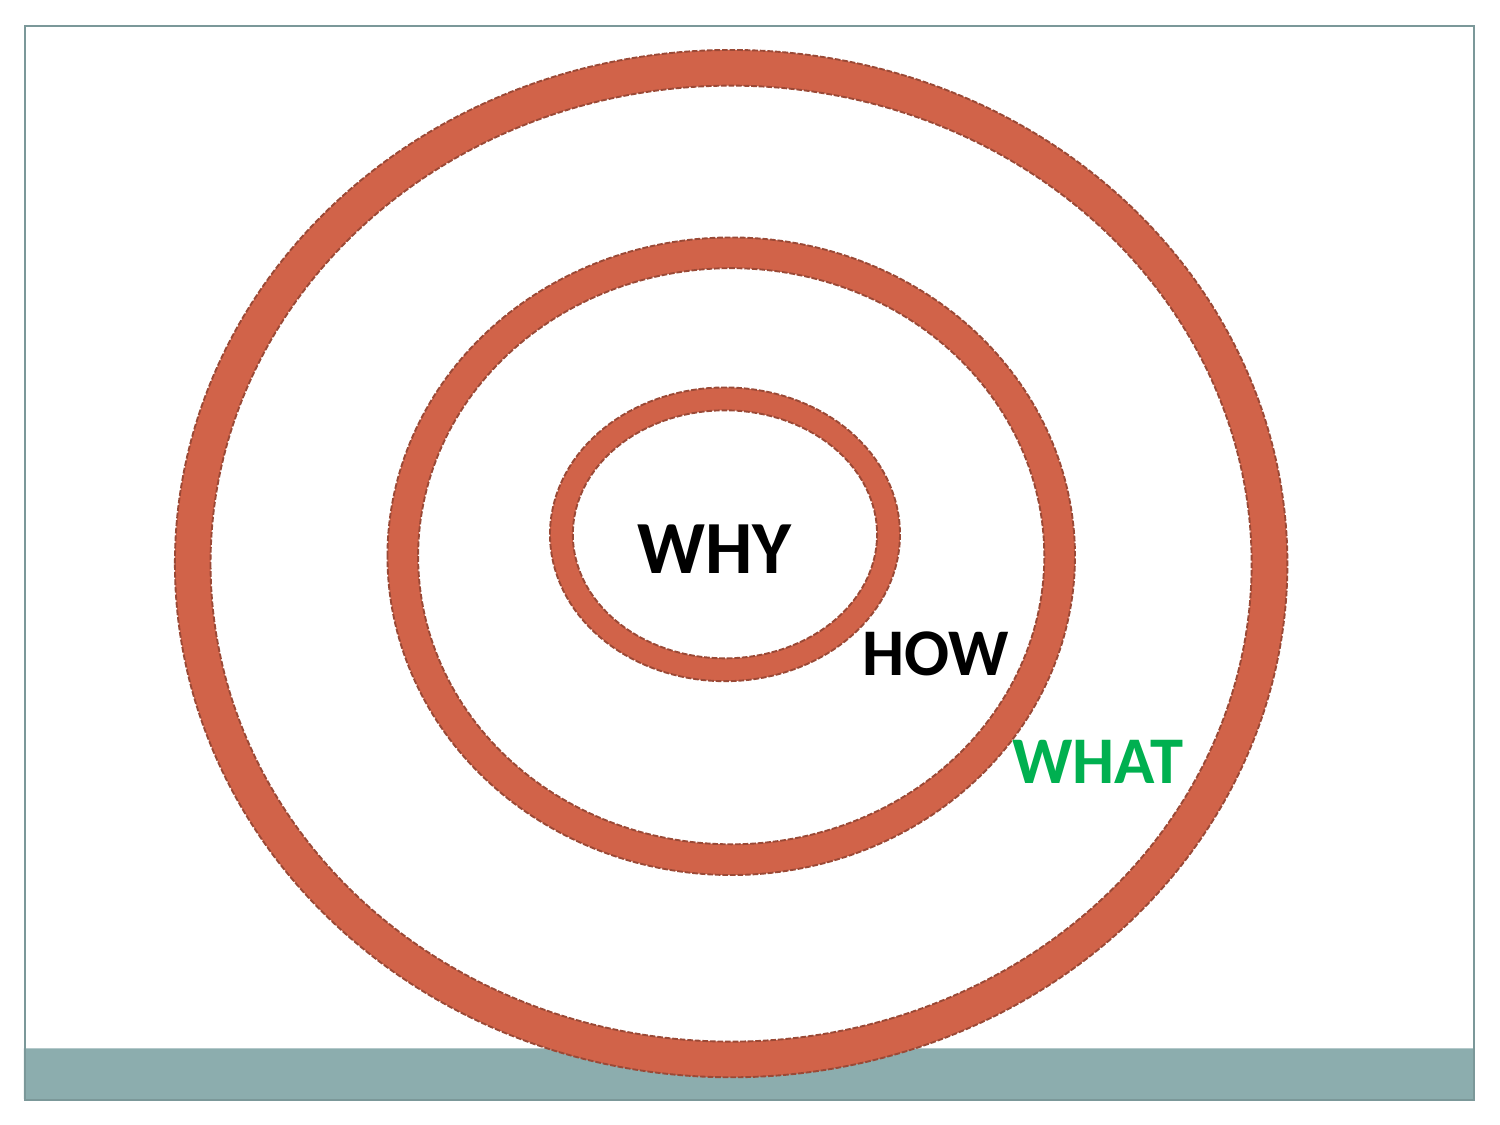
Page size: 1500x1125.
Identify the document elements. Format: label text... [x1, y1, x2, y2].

table_header WHAT [1013, 725, 1238, 800]
text_box [173, 49, 1289, 1079]
table_header WHY [638, 488, 800, 592]
table_header HOW [863, 625, 1013, 692]
text_box [549, 386, 901, 683]
text_box [386, 236, 1076, 876]
